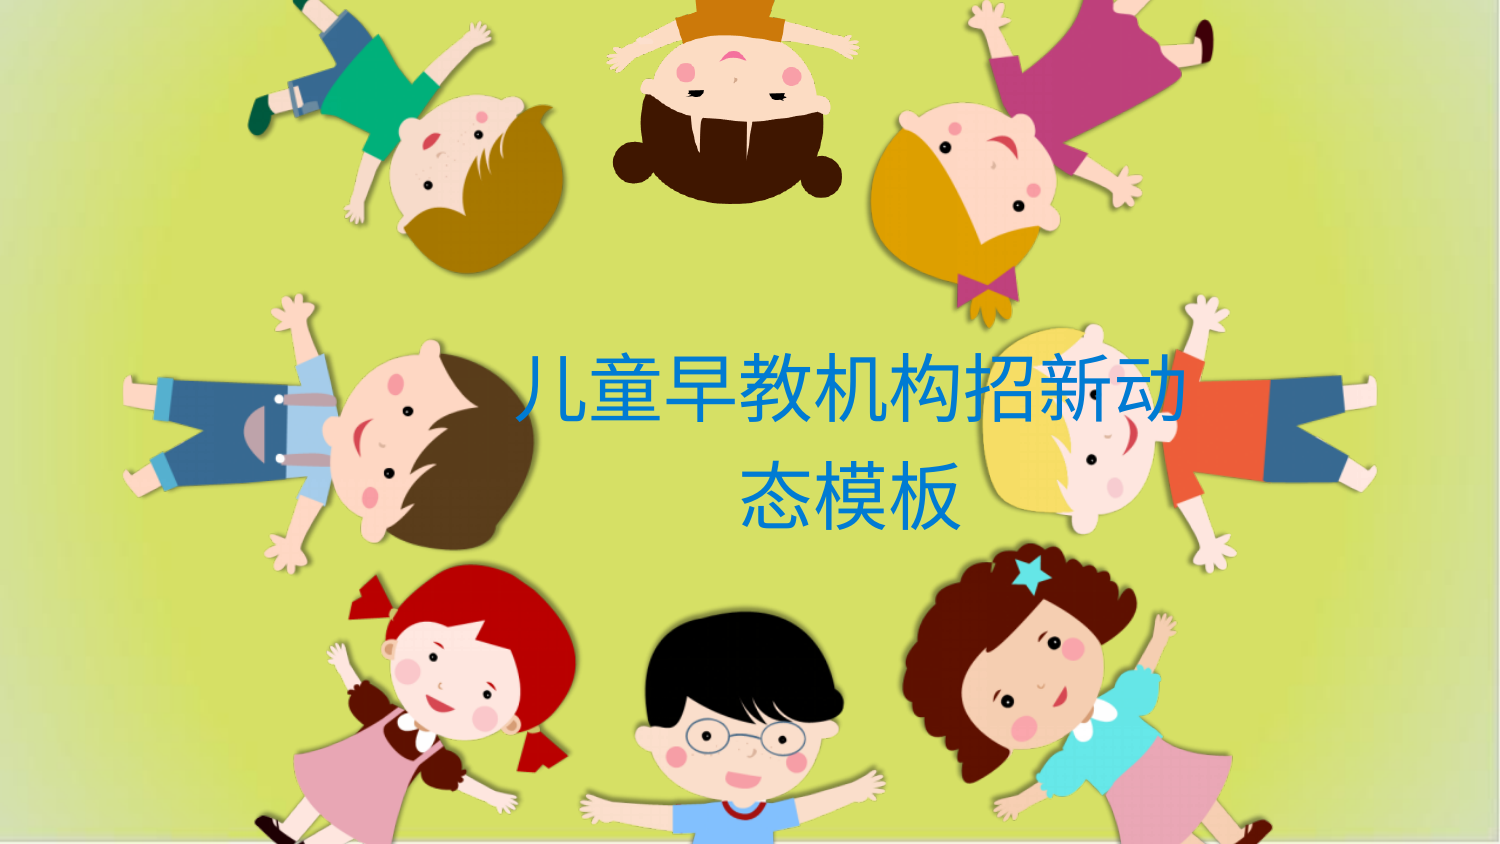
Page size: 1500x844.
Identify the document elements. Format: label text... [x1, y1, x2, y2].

text_box 儿童早教机构招新动态模板 [491, 262, 1211, 601]
picture [0, 0, 1500, 844]
